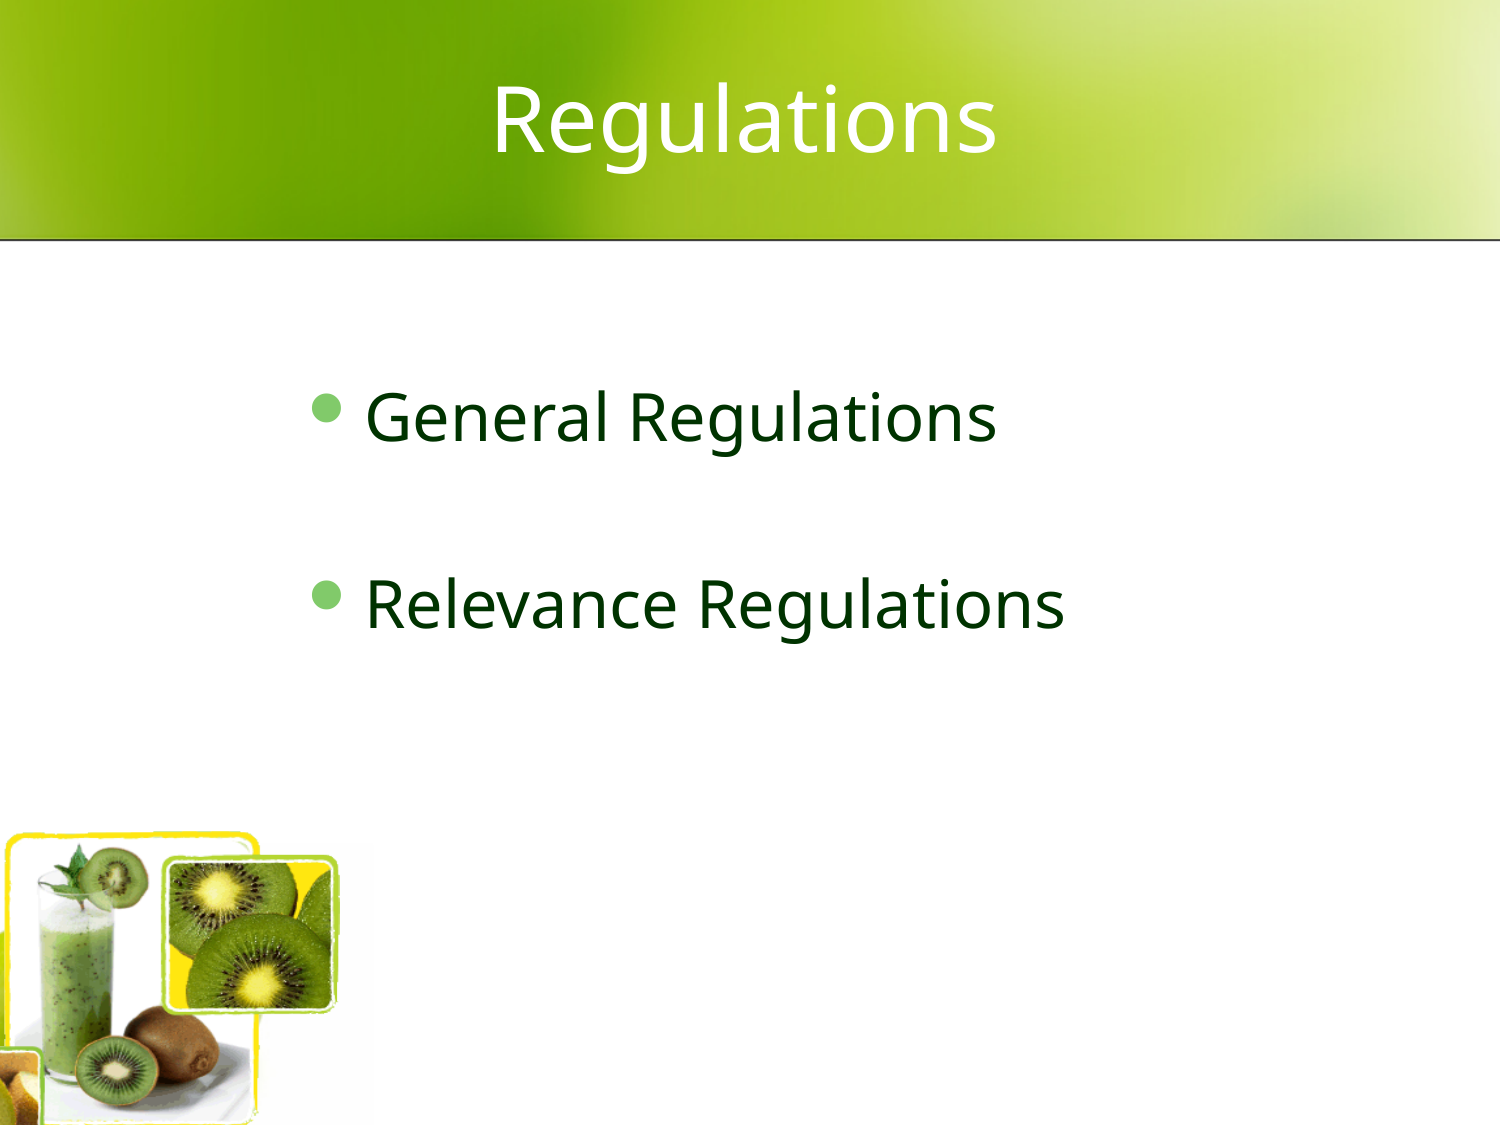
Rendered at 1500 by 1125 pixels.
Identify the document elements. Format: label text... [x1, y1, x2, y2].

list General Regulations Relevance Regulations [292, 366, 1317, 868]
text_box Regulations [81, 46, 1432, 185]
picture [0, 0, 1500, 1125]
